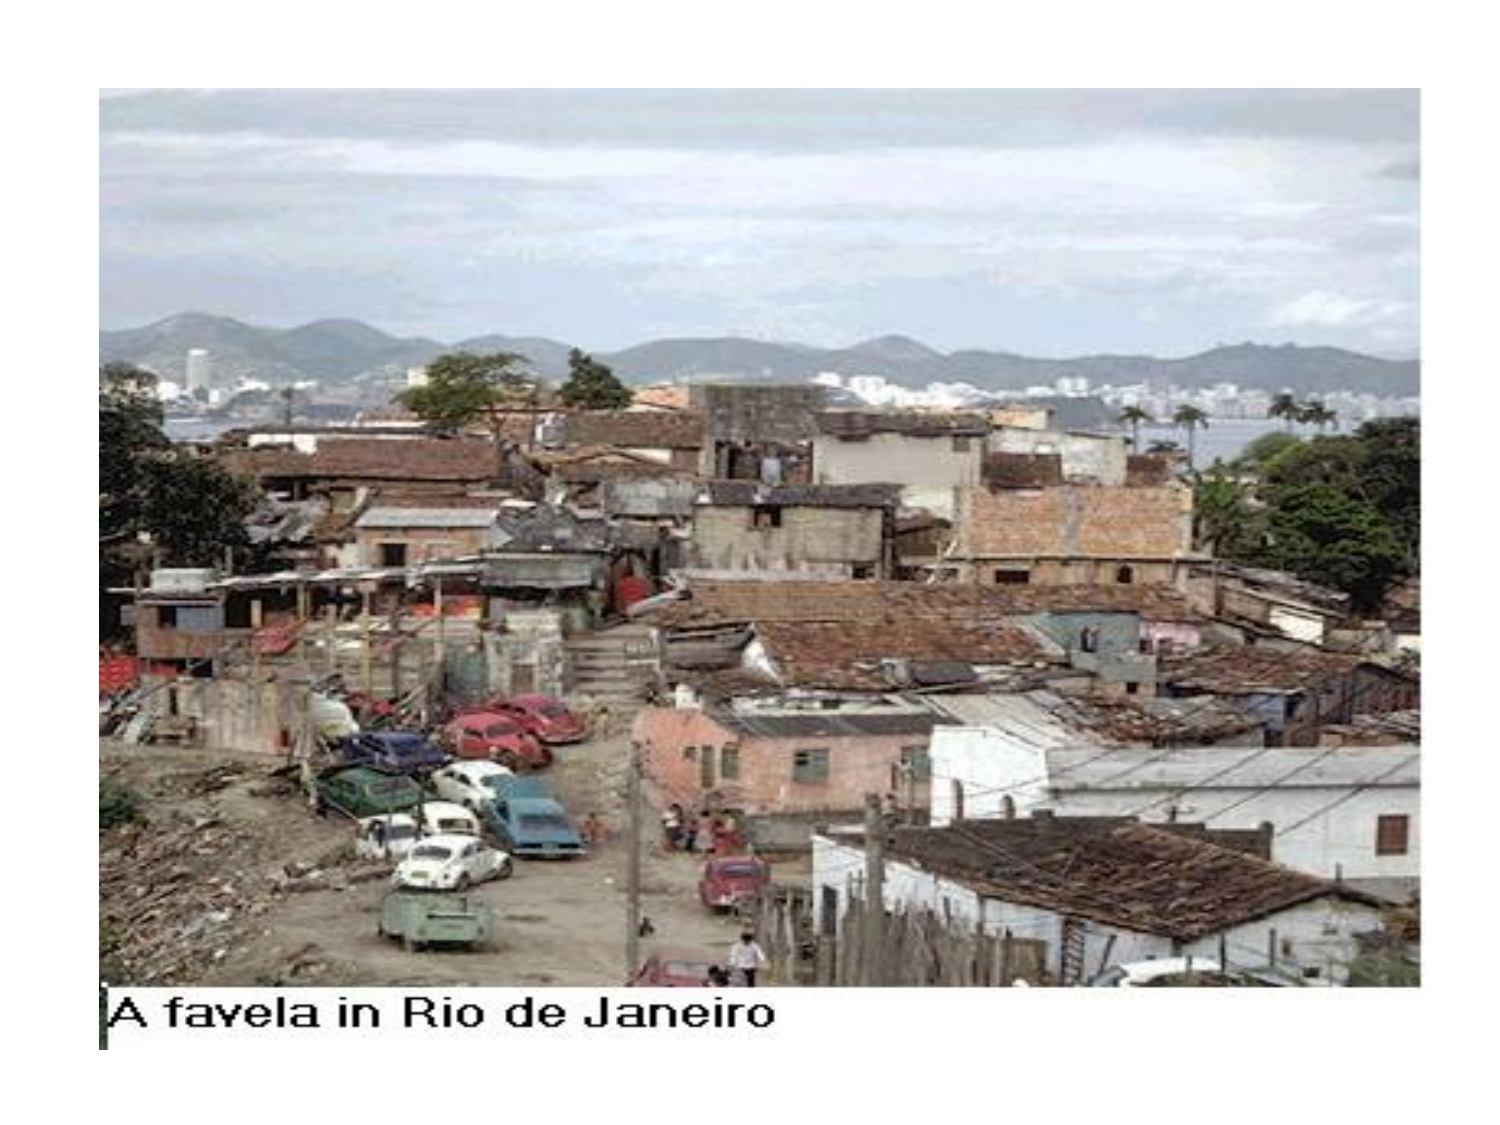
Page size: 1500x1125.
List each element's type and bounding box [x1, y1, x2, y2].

picture [99, 88, 1426, 1051]
